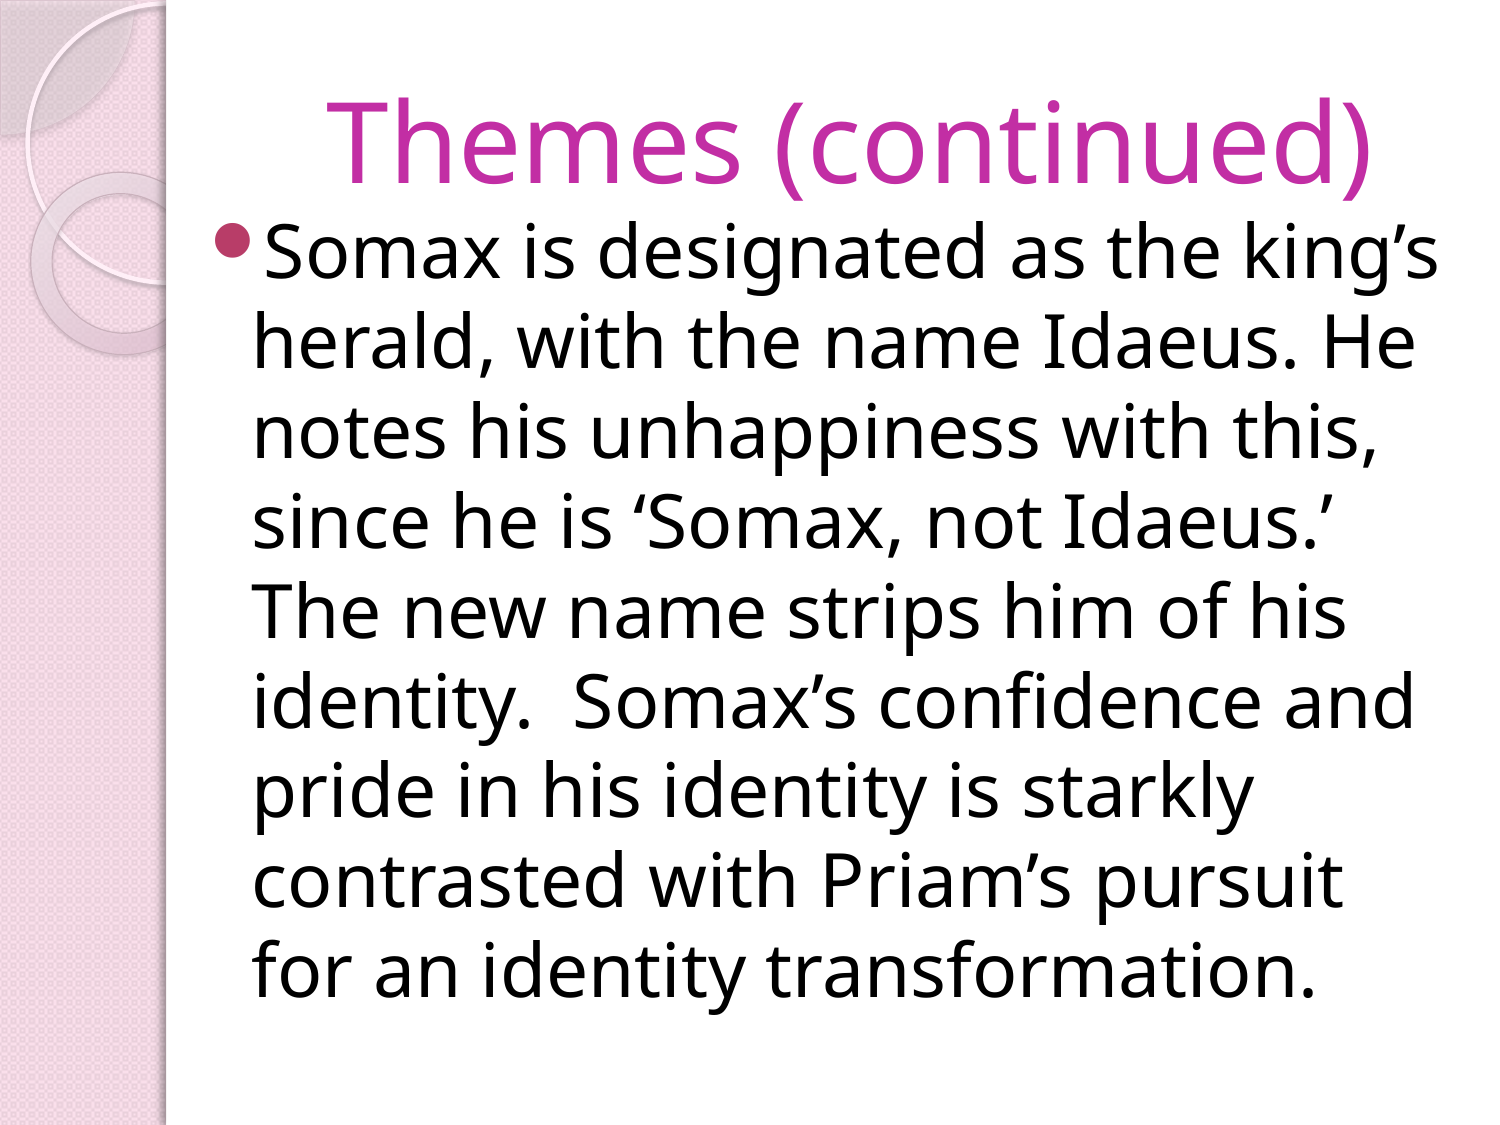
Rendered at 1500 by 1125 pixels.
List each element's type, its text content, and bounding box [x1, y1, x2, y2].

list Somax is designated as the king’s herald, with the name Idaeus. He notes his unhappiness with this, since he is ‘Somax, not Idaeus.’ The new name strips him of his identity. Somax’s confidence and pride in his identity is starkly contrasted with Priam’s pursuit for an identity transformation. [183, 196, 1466, 1094]
title Themes (continued) [235, 45, 1466, 196]
